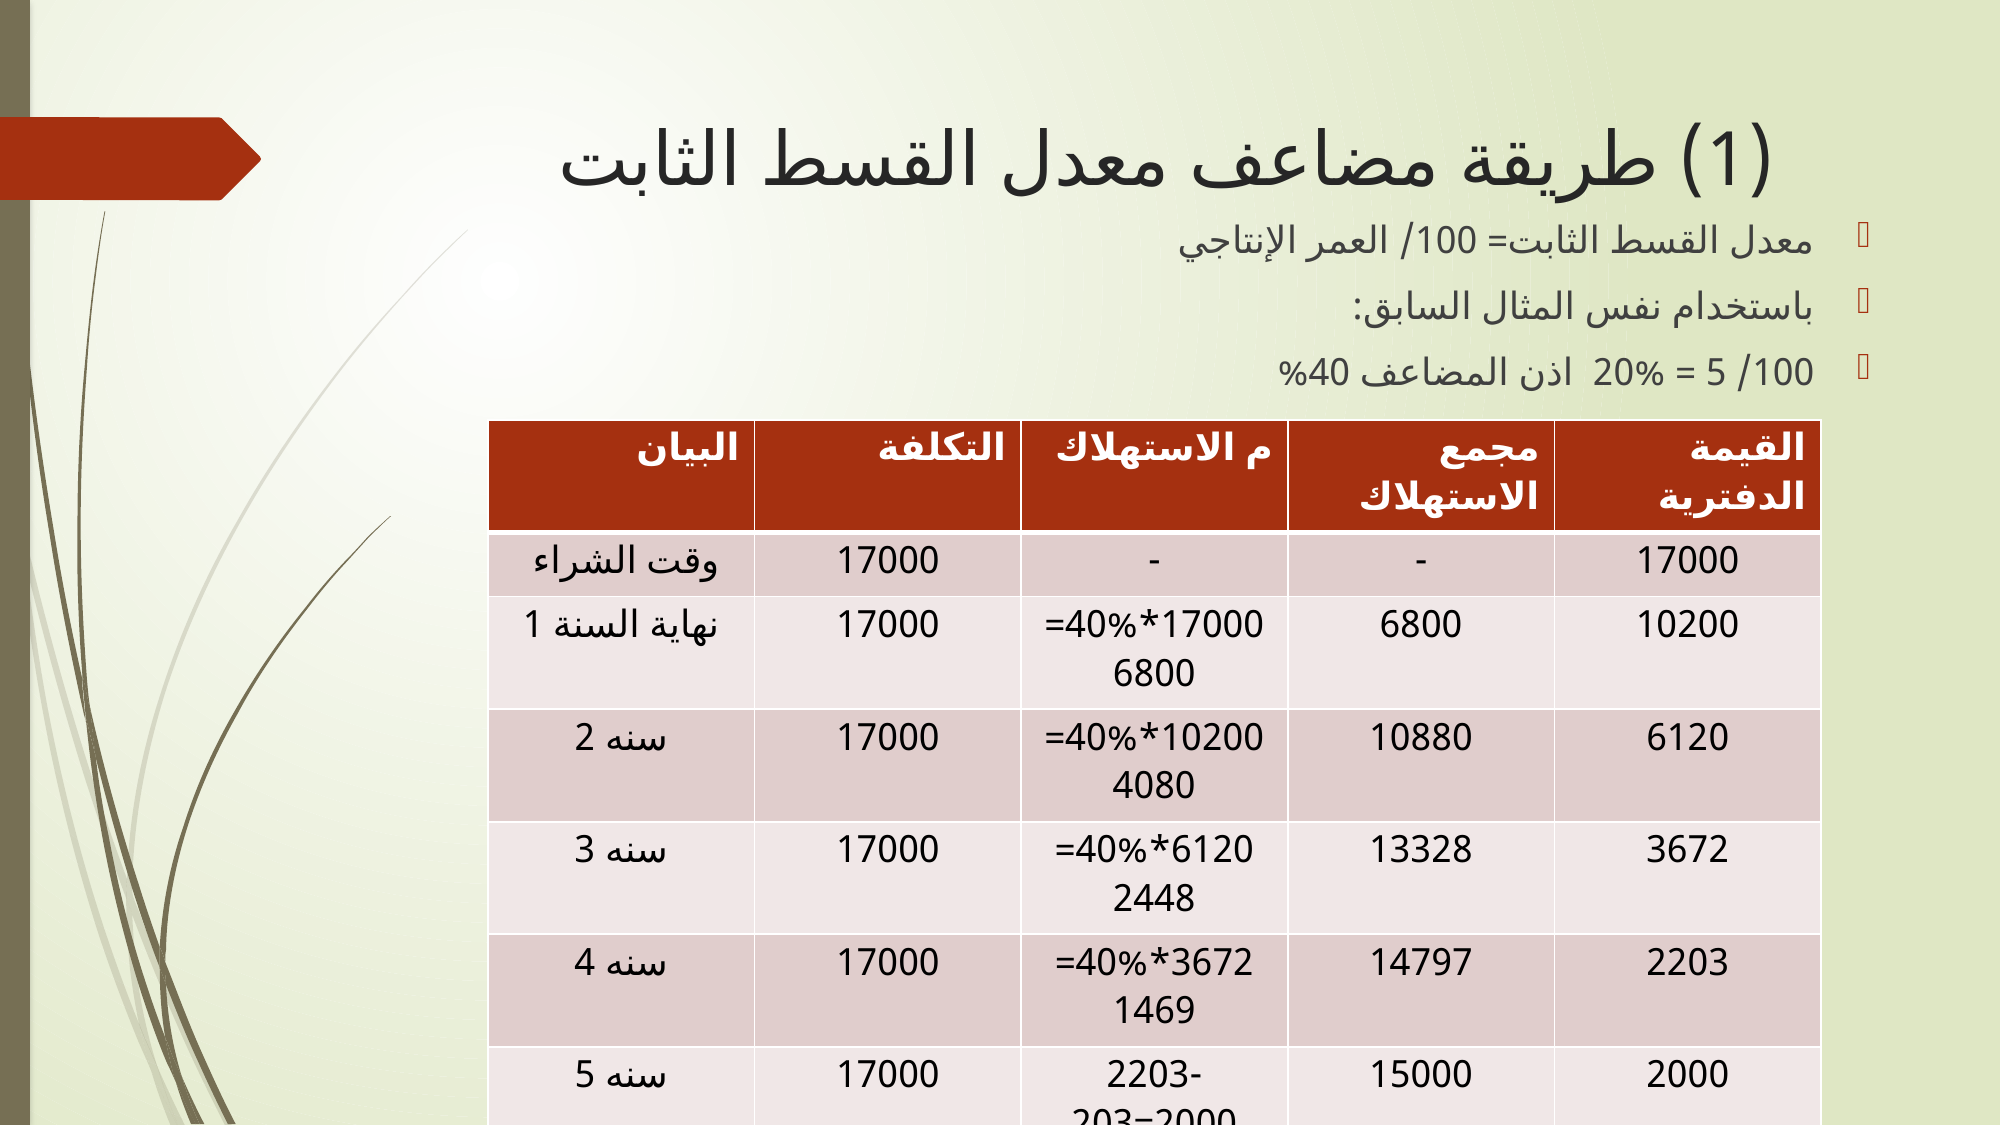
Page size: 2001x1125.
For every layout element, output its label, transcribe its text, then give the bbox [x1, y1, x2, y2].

table_cell سنه 3 [489, 823, 754, 933]
table_cell سنه 5 [489, 1048, 754, 1125]
table_cell 17000 [755, 823, 1020, 933]
table_cell 10200 [1555, 597, 1820, 708]
table_cell 15000 [1289, 1048, 1554, 1125]
table_cell 6120 [1555, 710, 1820, 821]
table_cell 6800 [1289, 597, 1554, 708]
table_cell نهاية السنة 1 [489, 597, 754, 708]
table_header مجمع الاستهلاك [1289, 421, 1554, 530]
table_cell 3672*40%= 1469 [1022, 935, 1287, 1046]
table_cell 2203 [1555, 935, 1820, 1046]
table_cell 17000 [755, 710, 1020, 821]
table_cell سنه 2 [489, 710, 754, 821]
table_cell 17000 [755, 935, 1020, 1046]
table_cell - [1022, 535, 1287, 596]
table_cell 10200*40%= 4080 [1022, 710, 1287, 821]
list معدل القسط الثابت= 100/ العمر الإنتاجي باستخدام نفس المثال السابق: 100/ 5 = 20% اذن المضاعف 40% [423, 208, 1886, 948]
table_cell 13328 [1289, 823, 1554, 933]
table_cell وقت الشراء [489, 535, 754, 596]
table_cell 2203-2000=203 [1022, 1048, 1287, 1125]
table_cell 17000 [1555, 535, 1820, 596]
table_header البيان [489, 421, 754, 530]
table_header القيمة الدفترية [1555, 421, 1820, 530]
table_cell 2000 [1555, 1048, 1820, 1125]
table_cell 17000 [755, 597, 1020, 708]
table_cell 3672 [1555, 823, 1820, 933]
table_cell 17000*40%= 6800 [1022, 597, 1287, 708]
table_cell 17000 [755, 1048, 1020, 1125]
table_cell - [1289, 535, 1554, 596]
table_cell 17000 [755, 535, 1020, 596]
table_cell 14797 [1289, 935, 1554, 1046]
table_cell سنه 4 [489, 935, 754, 1046]
table_cell 6120*40%= 2448 [1022, 823, 1287, 933]
table_header م الاستهلاك [1022, 421, 1287, 530]
title (1) طريقة مضاعف معدل القسط الثابت [425, 102, 1888, 209]
table_header التكلفة [755, 421, 1020, 530]
table_cell 10880 [1289, 710, 1554, 821]
